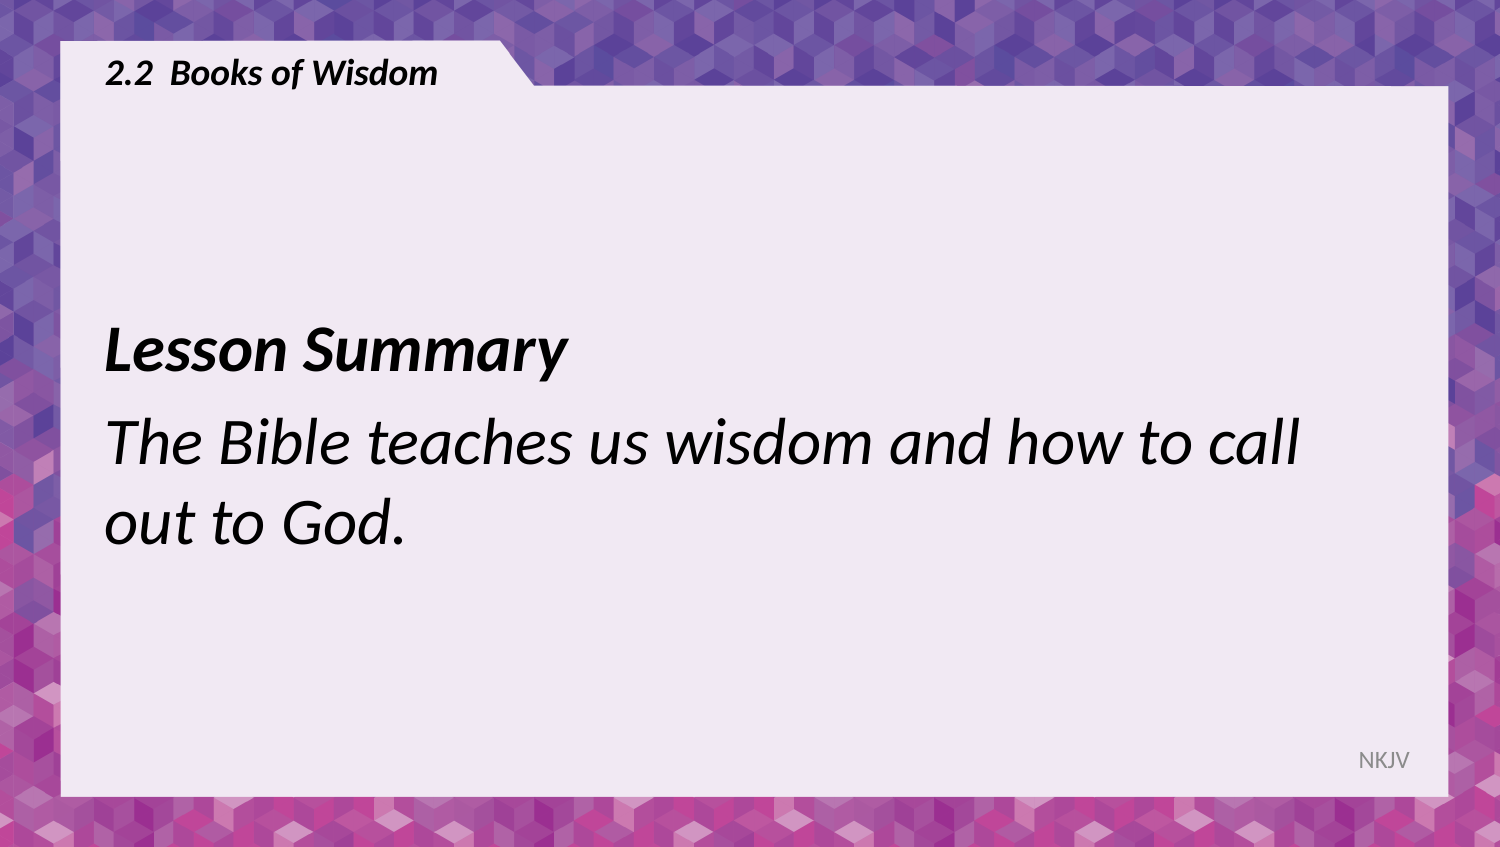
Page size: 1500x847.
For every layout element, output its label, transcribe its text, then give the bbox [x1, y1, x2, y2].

title 2.2 Books of Wisdom [89, 33, 1420, 108]
picture [0, 0, 1500, 847]
list Lesson Summary The Bible teaches us wisdom and how to call out to God. [89, 141, 1403, 722]
footer NKJV [950, 736, 1425, 782]
